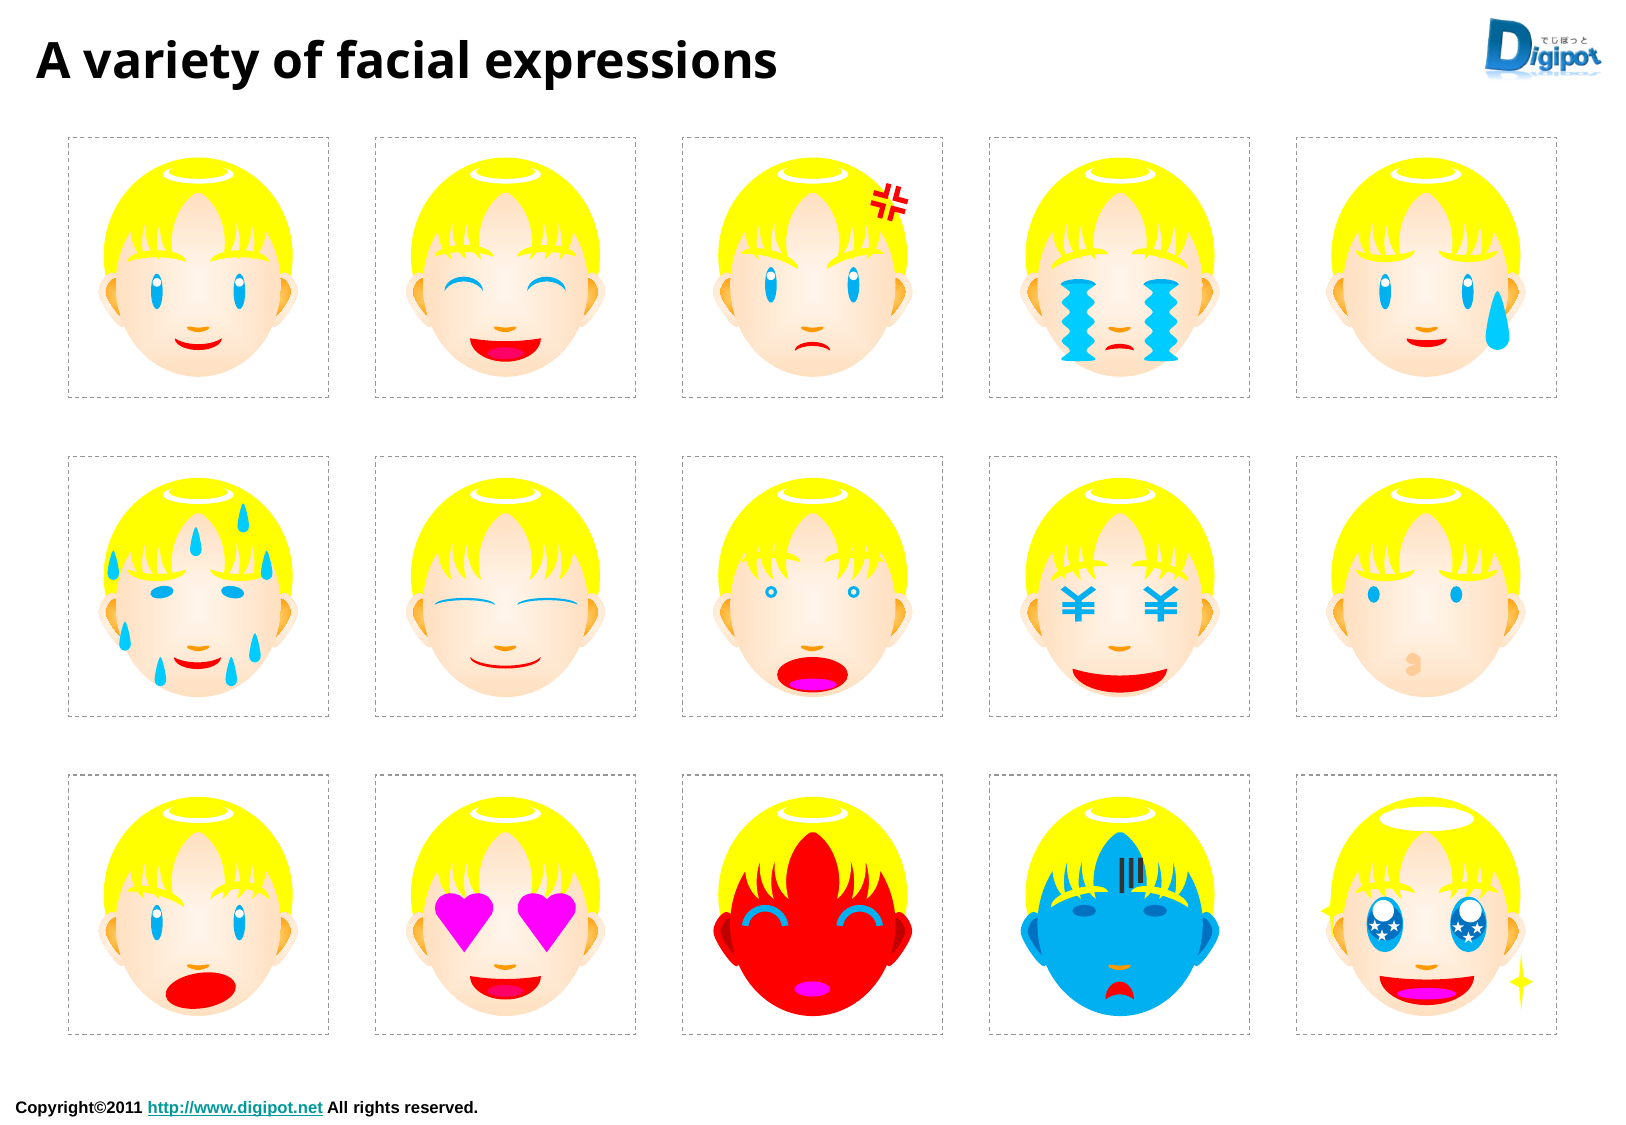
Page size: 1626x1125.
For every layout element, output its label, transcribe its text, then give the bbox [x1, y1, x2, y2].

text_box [1320, 477, 1532, 698]
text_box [706, 477, 919, 698]
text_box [92, 157, 305, 378]
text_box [399, 157, 612, 378]
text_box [399, 796, 612, 1017]
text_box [706, 157, 919, 378]
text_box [92, 796, 305, 1017]
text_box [1320, 157, 1532, 378]
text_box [1320, 796, 1534, 1017]
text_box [1014, 796, 1226, 1017]
title A variety of facial expressions [21, 19, 881, 98]
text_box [706, 796, 919, 1017]
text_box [1014, 157, 1226, 378]
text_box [1014, 477, 1226, 698]
picture [1485, 18, 1602, 82]
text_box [399, 477, 612, 698]
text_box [92, 477, 305, 698]
